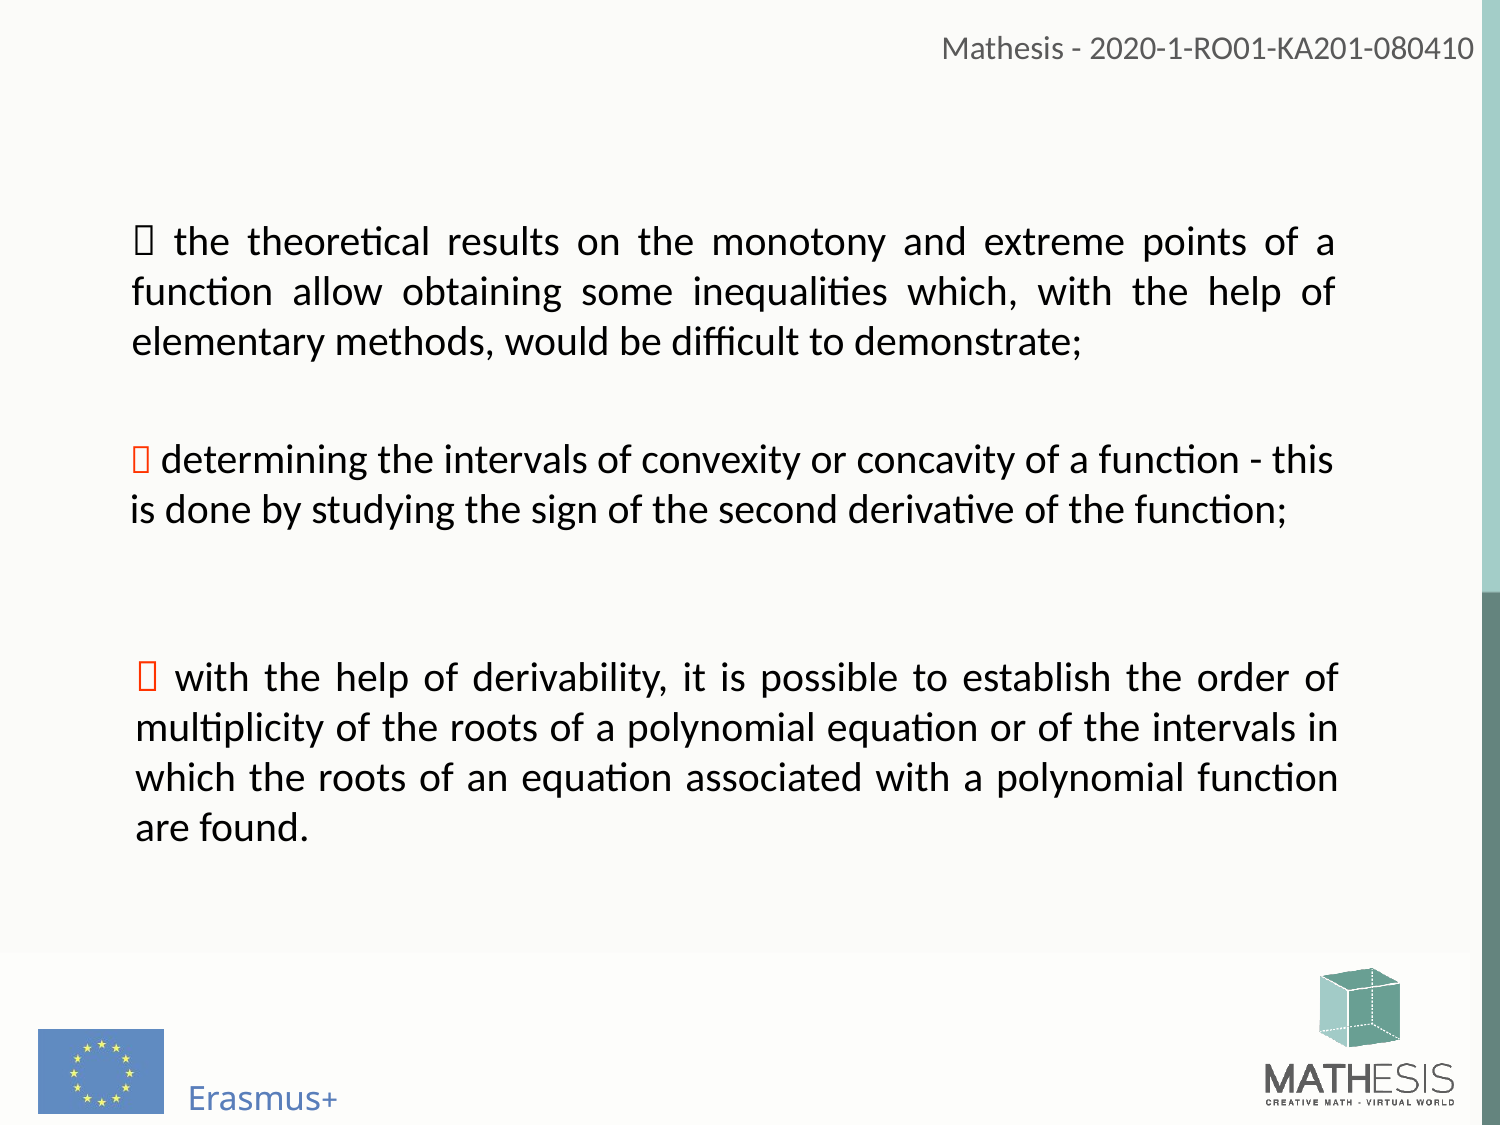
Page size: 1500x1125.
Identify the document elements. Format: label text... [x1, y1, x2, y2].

text_box  with the help of derivability, it is possible to establish the order of multiplicity of the roots of a polynomial equation or of the intervals in which the roots of an equation associated with a polynomial function are found. [120, 642, 1355, 858]
text_box  the theoretical results on the monotony and extreme points of a function allow obtaining some inequalities which, with the help of elementary methods, would be difficult to demonstrate; [116, 206, 1352, 372]
text_box  determining the intervals of convexity or concavity of a function - this is done by studying the sign of the second derivative of the function; [114, 424, 1350, 590]
